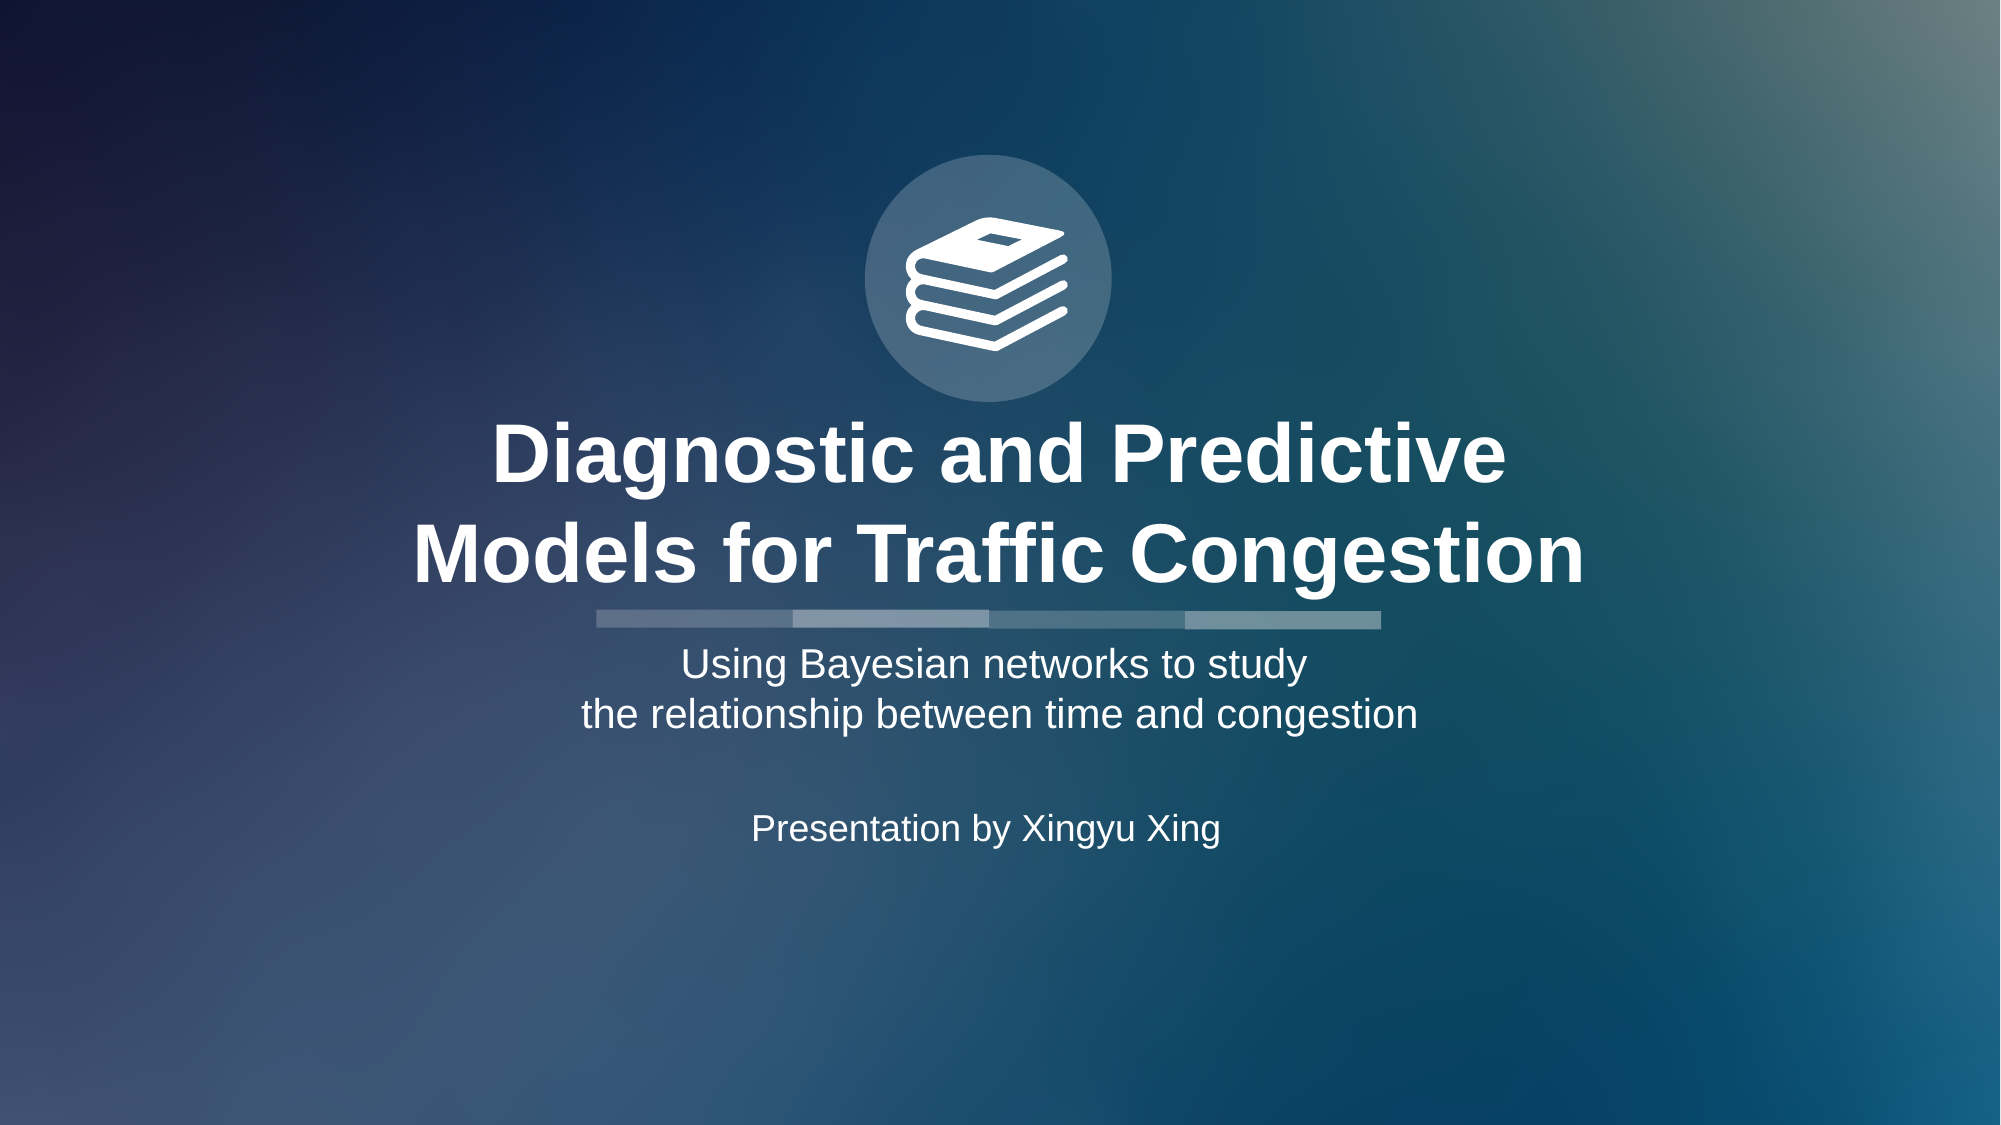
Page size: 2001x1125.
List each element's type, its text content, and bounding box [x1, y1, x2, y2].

text_box Presentation by Xingyu Xing [727, 796, 1246, 857]
text_box Using Bayesian networks to study the relationship between time and congestion [510, 629, 1490, 745]
text_box [988, 610, 1184, 630]
text_box [595, 609, 792, 629]
text_box [1184, 610, 1382, 630]
text_box [792, 609, 990, 629]
text_box Diagnostic and Predictive Models for Traffic Congestion [395, 391, 1605, 607]
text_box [864, 154, 1112, 402]
picture [0, 0, 2001, 1125]
